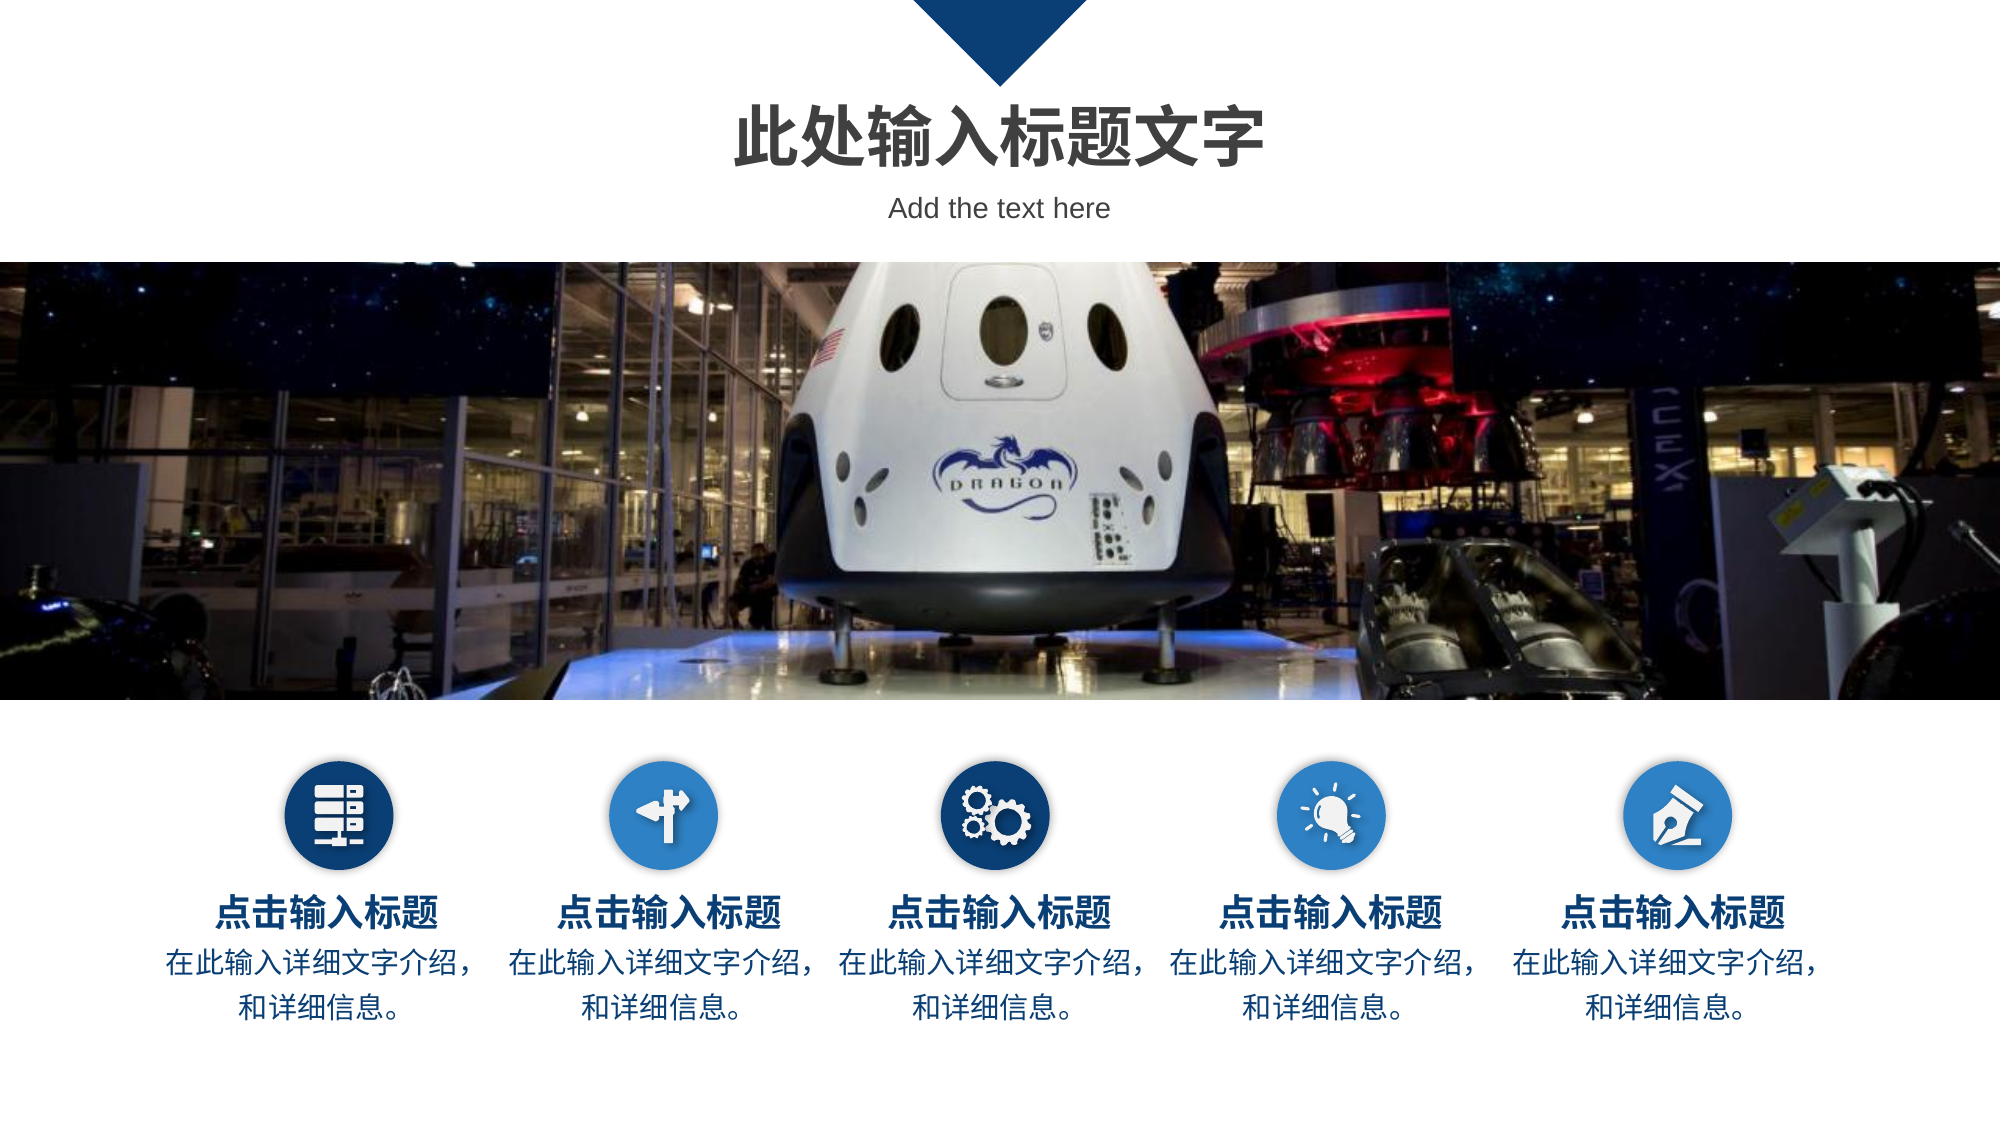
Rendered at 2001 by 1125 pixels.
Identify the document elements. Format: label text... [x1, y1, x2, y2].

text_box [284, 761, 394, 870]
text_box 点击输入标题 在此输入详细文字介绍， 和详细信息。 [150, 881, 493, 1033]
text_box Add the text here [403, 186, 1597, 233]
text_box 点击输入标题 在此输入详细文字介绍， 和详细信息。 [824, 881, 1154, 1033]
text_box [940, 761, 1050, 870]
text_box 此处输入标题文字 [403, 96, 1597, 183]
text_box 点击输入标题 在此输入详细文字介绍， 和详细信息。 [1154, 881, 1497, 1033]
picture [0, 262, 2000, 700]
text_box 点击输入标题 在此输入详细文字介绍， 和详细信息。 [493, 881, 824, 1033]
text_box 点击输入标题 在此输入详细文字介绍， 和详细信息。 [1497, 881, 1849, 1033]
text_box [1276, 761, 1386, 870]
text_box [609, 761, 718, 870]
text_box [1623, 761, 1733, 870]
